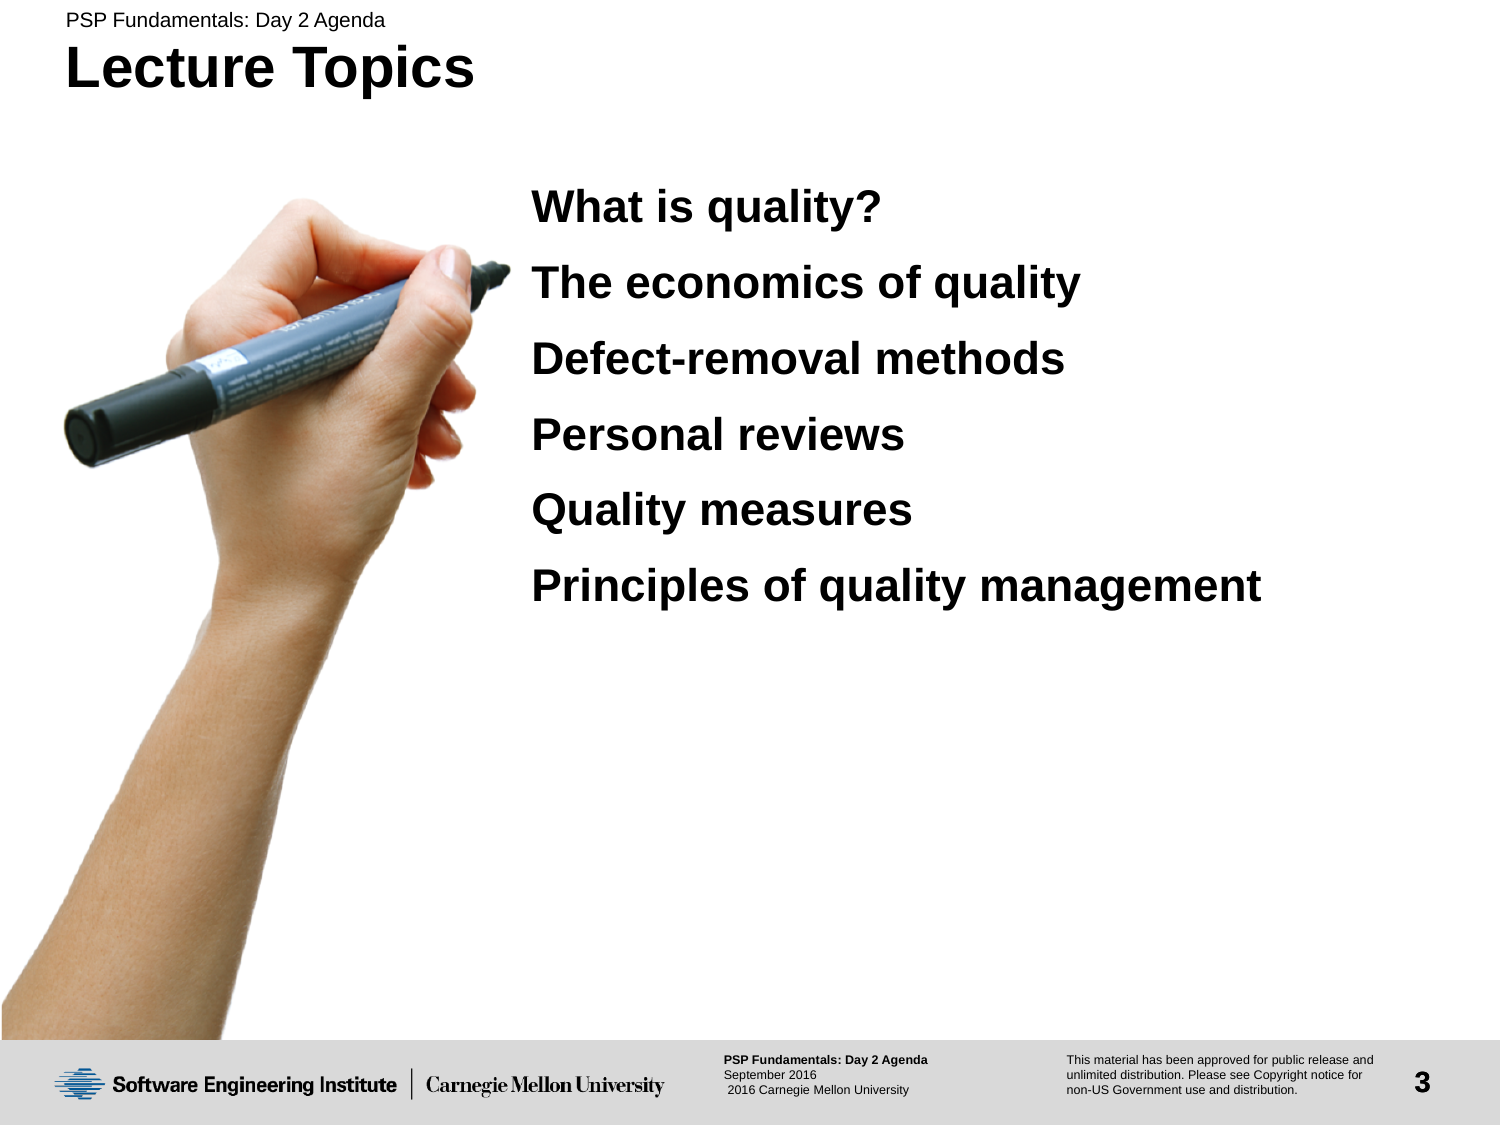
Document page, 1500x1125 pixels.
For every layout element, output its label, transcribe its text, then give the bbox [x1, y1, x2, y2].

title Lecture Topics [65, 37, 1430, 148]
list What is quality? The economics of quality Defect-removal methods Personal reviews Quality measures Principles of quality management [531, 176, 1432, 1000]
picture [46, 1061, 673, 1104]
picture [1, 180, 532, 1040]
